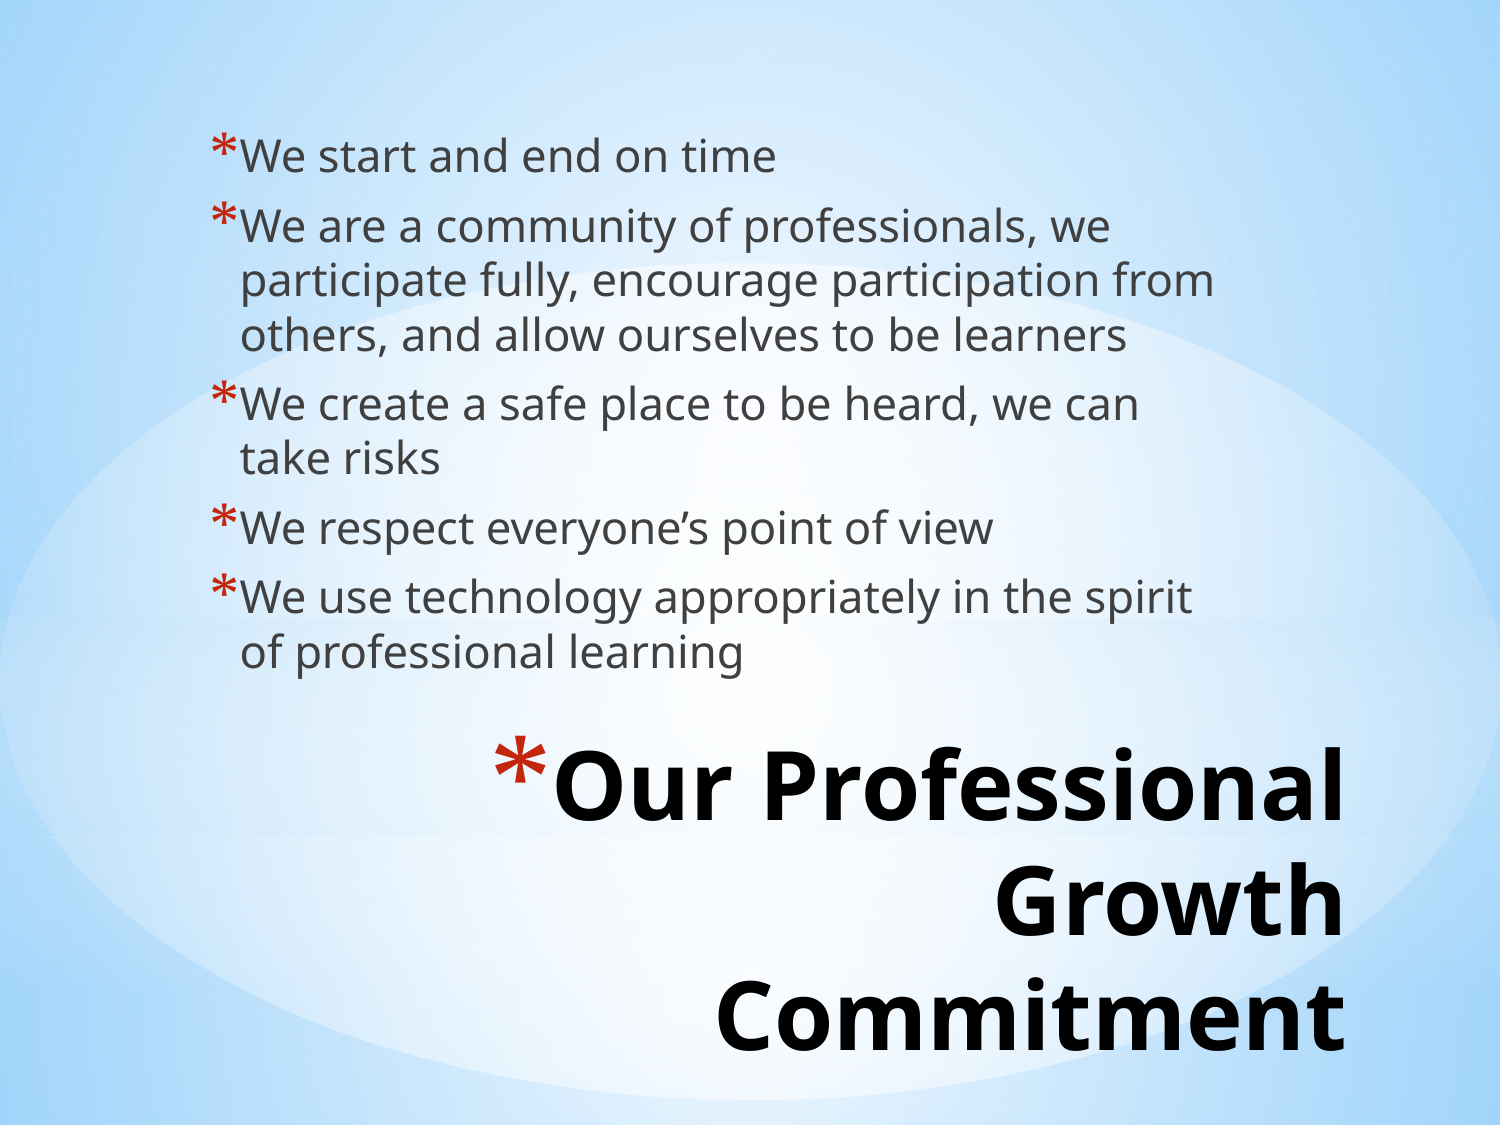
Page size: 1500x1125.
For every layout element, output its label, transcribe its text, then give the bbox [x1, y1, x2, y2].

title Our Professional Growth Commitment [294, 717, 1363, 988]
list We start and end on time We are a community of professionals, we participate fully, encourage participation from others, and allow ourselves to be learners We create a safe place to be heard, we can take risks We respect everyone’s point of view We use technology appropriately in the spirit of professional learning [187, 120, 1238, 690]
